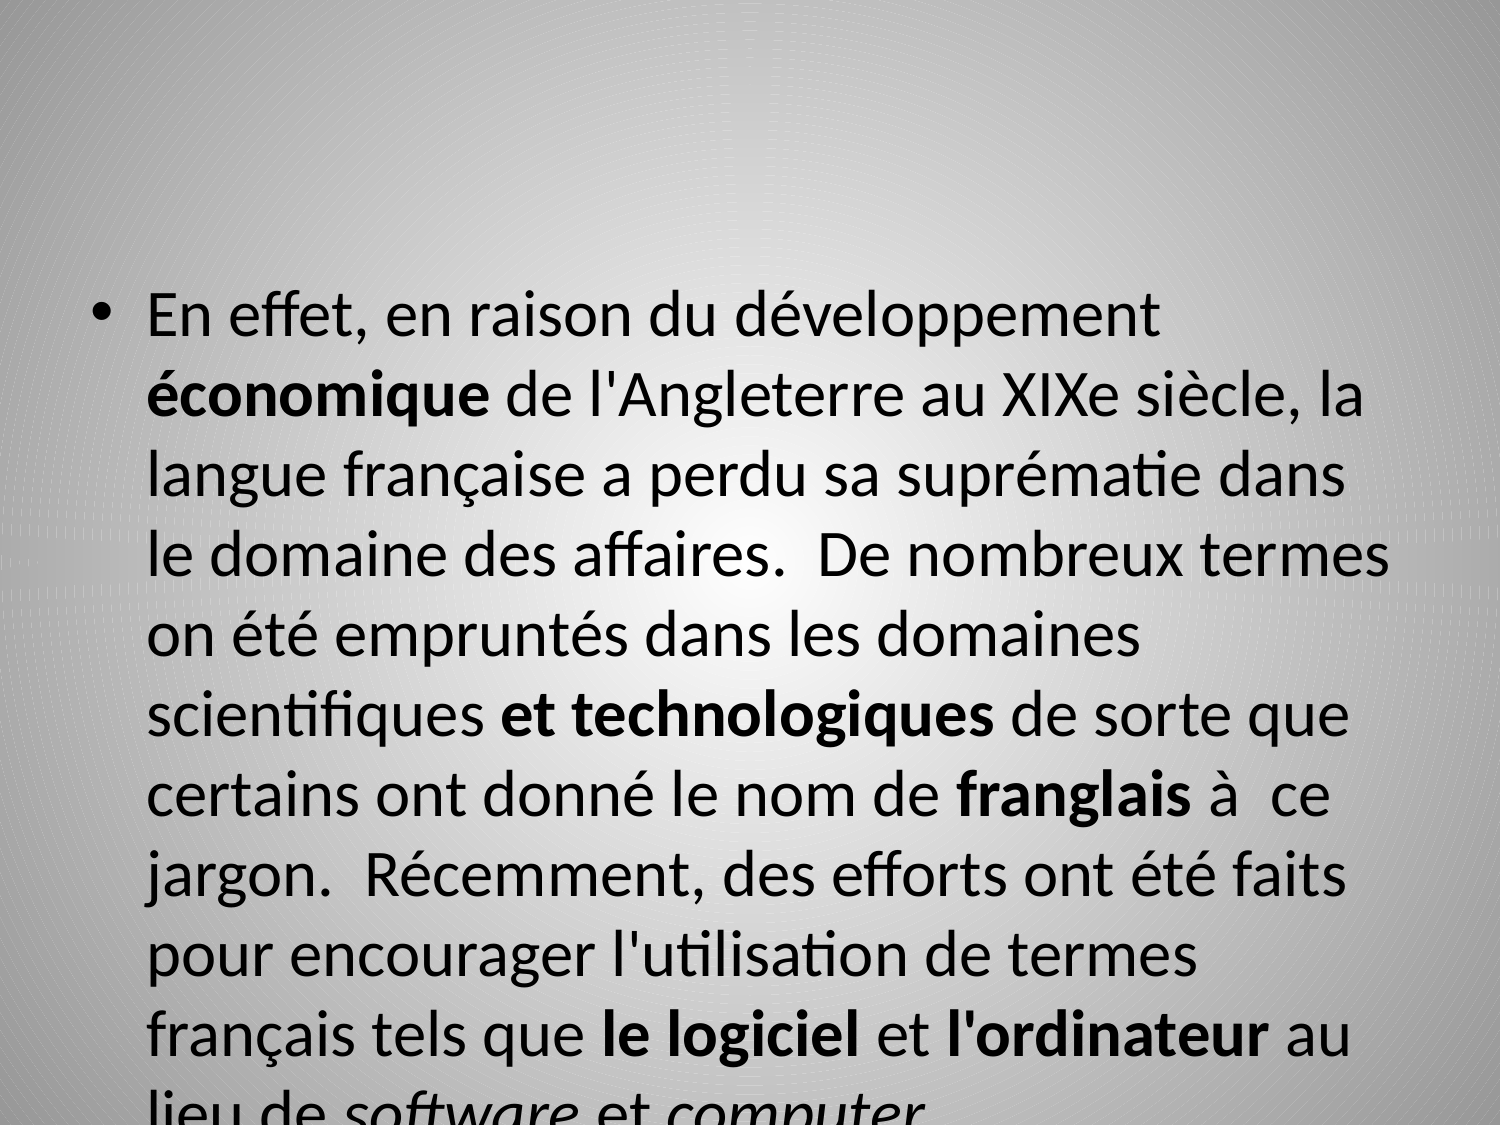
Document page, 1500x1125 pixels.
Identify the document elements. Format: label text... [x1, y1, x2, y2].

list En effet, en raison du développement économique de l'Angleterre au XIXe siècle, la langue française a perdu sa suprématie dans le domaine des affaires. De nombreux termes on été empruntés dans les domaines scientifiques et technologiques de sorte que certains ont donné le nom de franglais à ce jargon. Récemment, des efforts ont été faits pour encourager l'utilisation de termes français tels que le logiciel et l'ordinateur au lieu de software et computer [75, 262, 1425, 1005]
